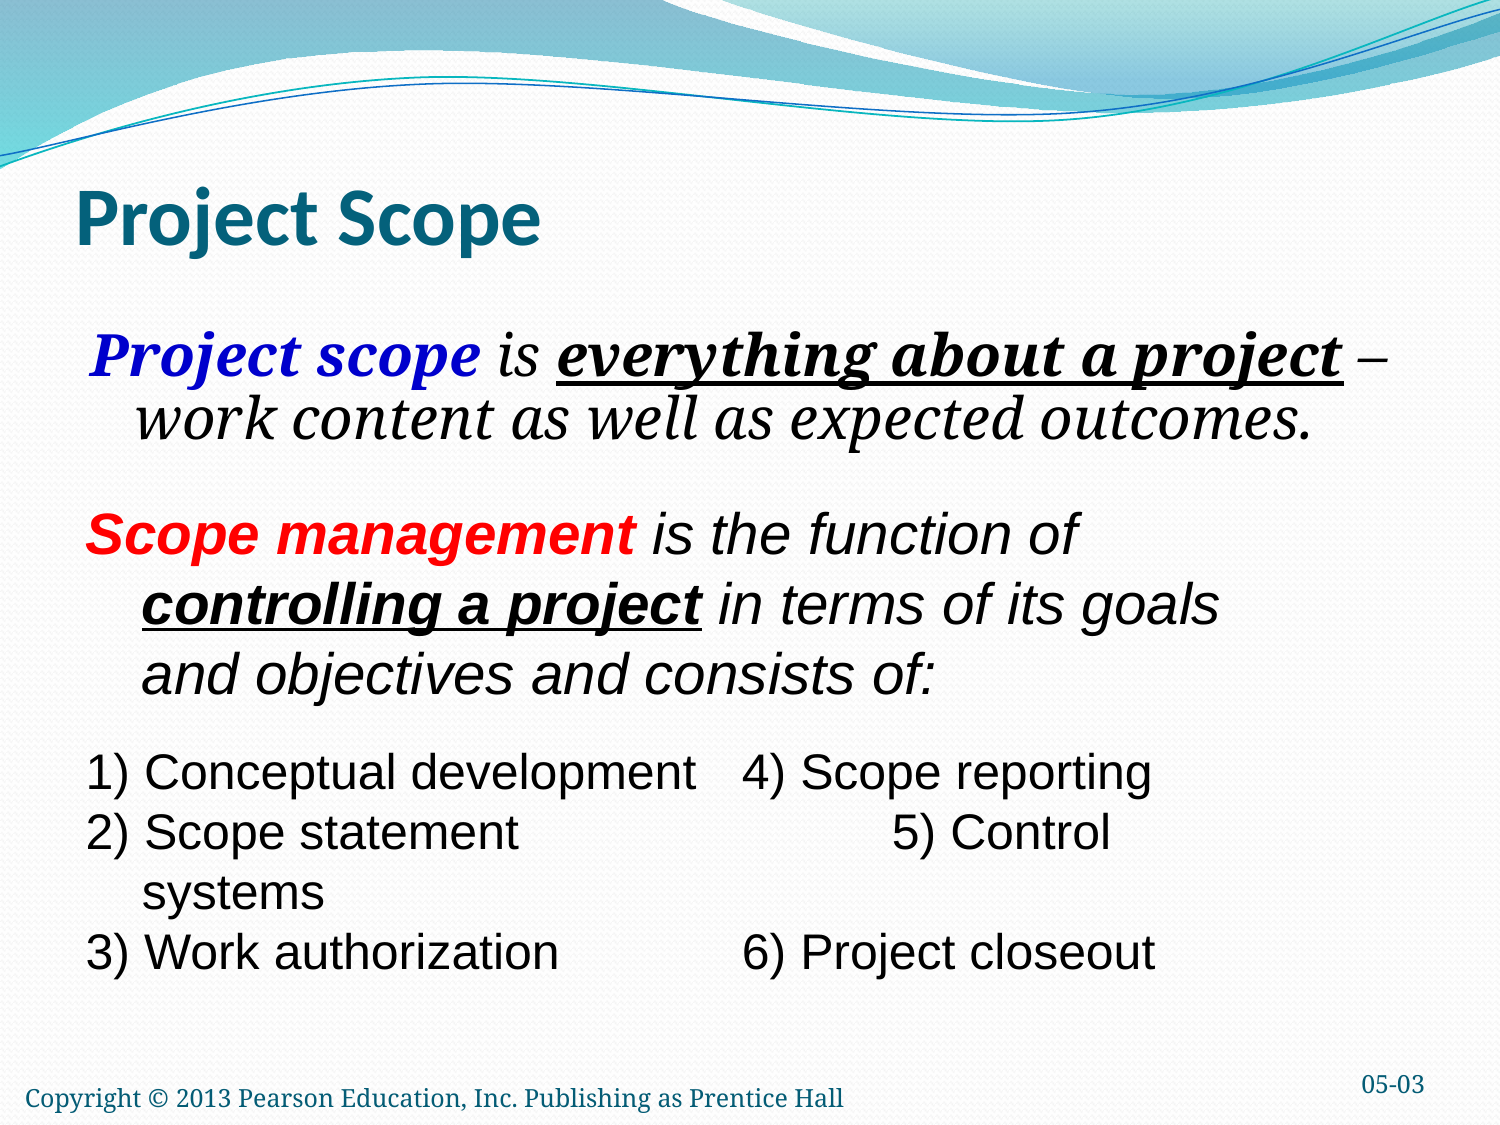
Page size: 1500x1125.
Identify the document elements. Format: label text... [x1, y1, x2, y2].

list Project scope is everything about a project – work content as well as expected outcomes. [74, 318, 1426, 549]
title Project Scope [74, 74, 1426, 263]
slide_number 05-03 [1299, 1042, 1425, 1103]
text_box Scope management is the function of controlling a project in terms of its goals and objectives and consists of: 1) Conceptual development 4) Scope reporting 2) Scope statement 5) Control systems 3) Work authorization 6) Project closeout [70, 489, 1300, 987]
